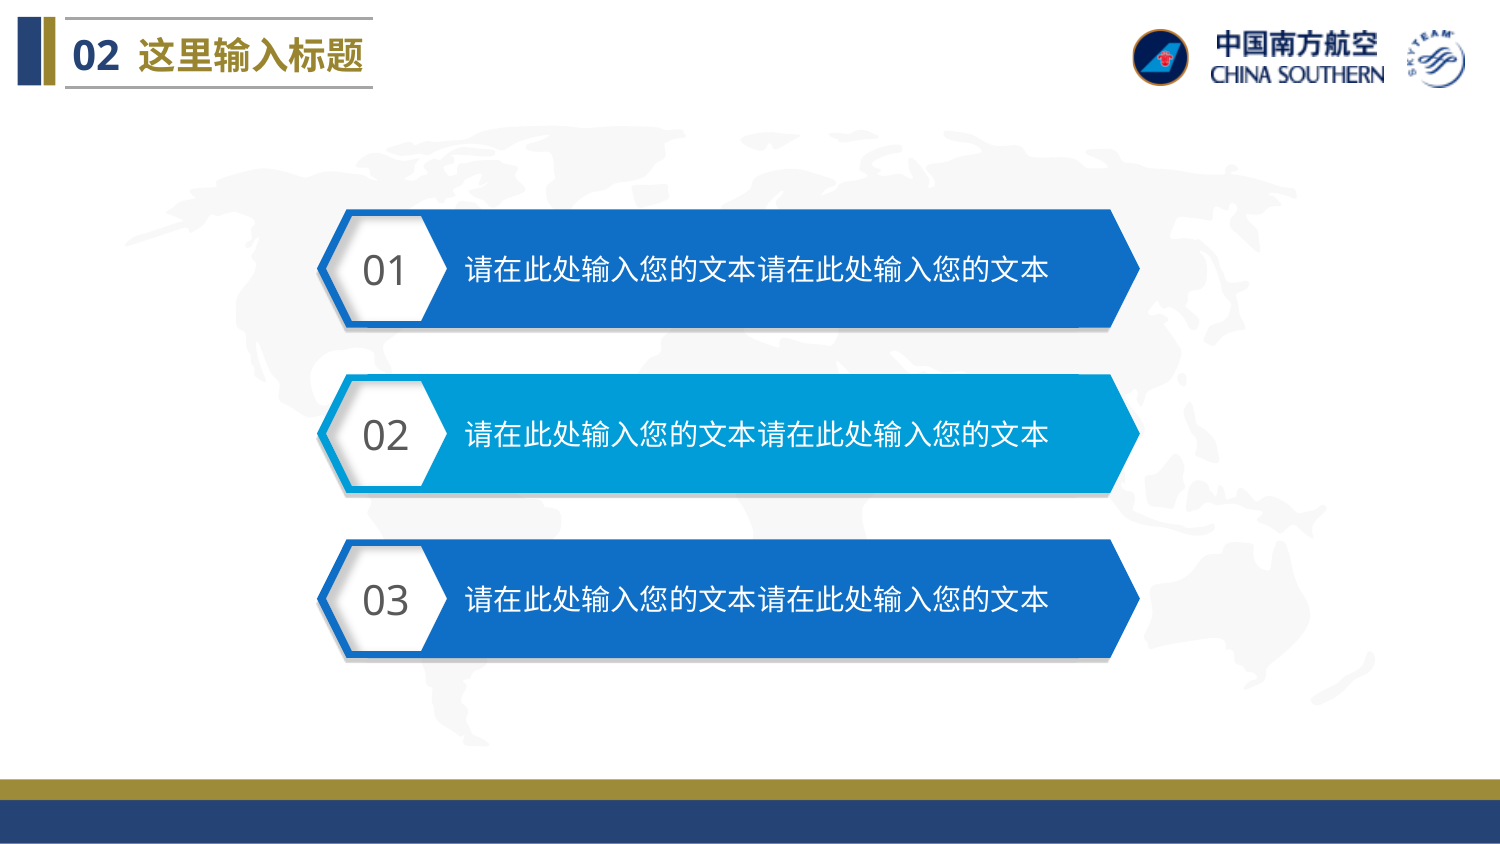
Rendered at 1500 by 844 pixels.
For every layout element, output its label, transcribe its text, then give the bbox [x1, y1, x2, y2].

picture [1407, 30, 1465, 88]
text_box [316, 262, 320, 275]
text_box 请在此处输入您的文本请在此处输入您的文本 [343, 209, 1140, 328]
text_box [325, 381, 448, 487]
text_box 请在此处输入您的文本请在此处输入您的文本 [343, 374, 1140, 493]
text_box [325, 216, 448, 322]
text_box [57, 21, 413, 88]
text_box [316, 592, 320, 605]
text_box 请在此处输入您的文本请在此处输入您的文本 [343, 539, 1140, 659]
picture [1217, 30, 1377, 57]
picture [1211, 66, 1384, 83]
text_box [325, 546, 448, 652]
picture [1132, 29, 1189, 86]
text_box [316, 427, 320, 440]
